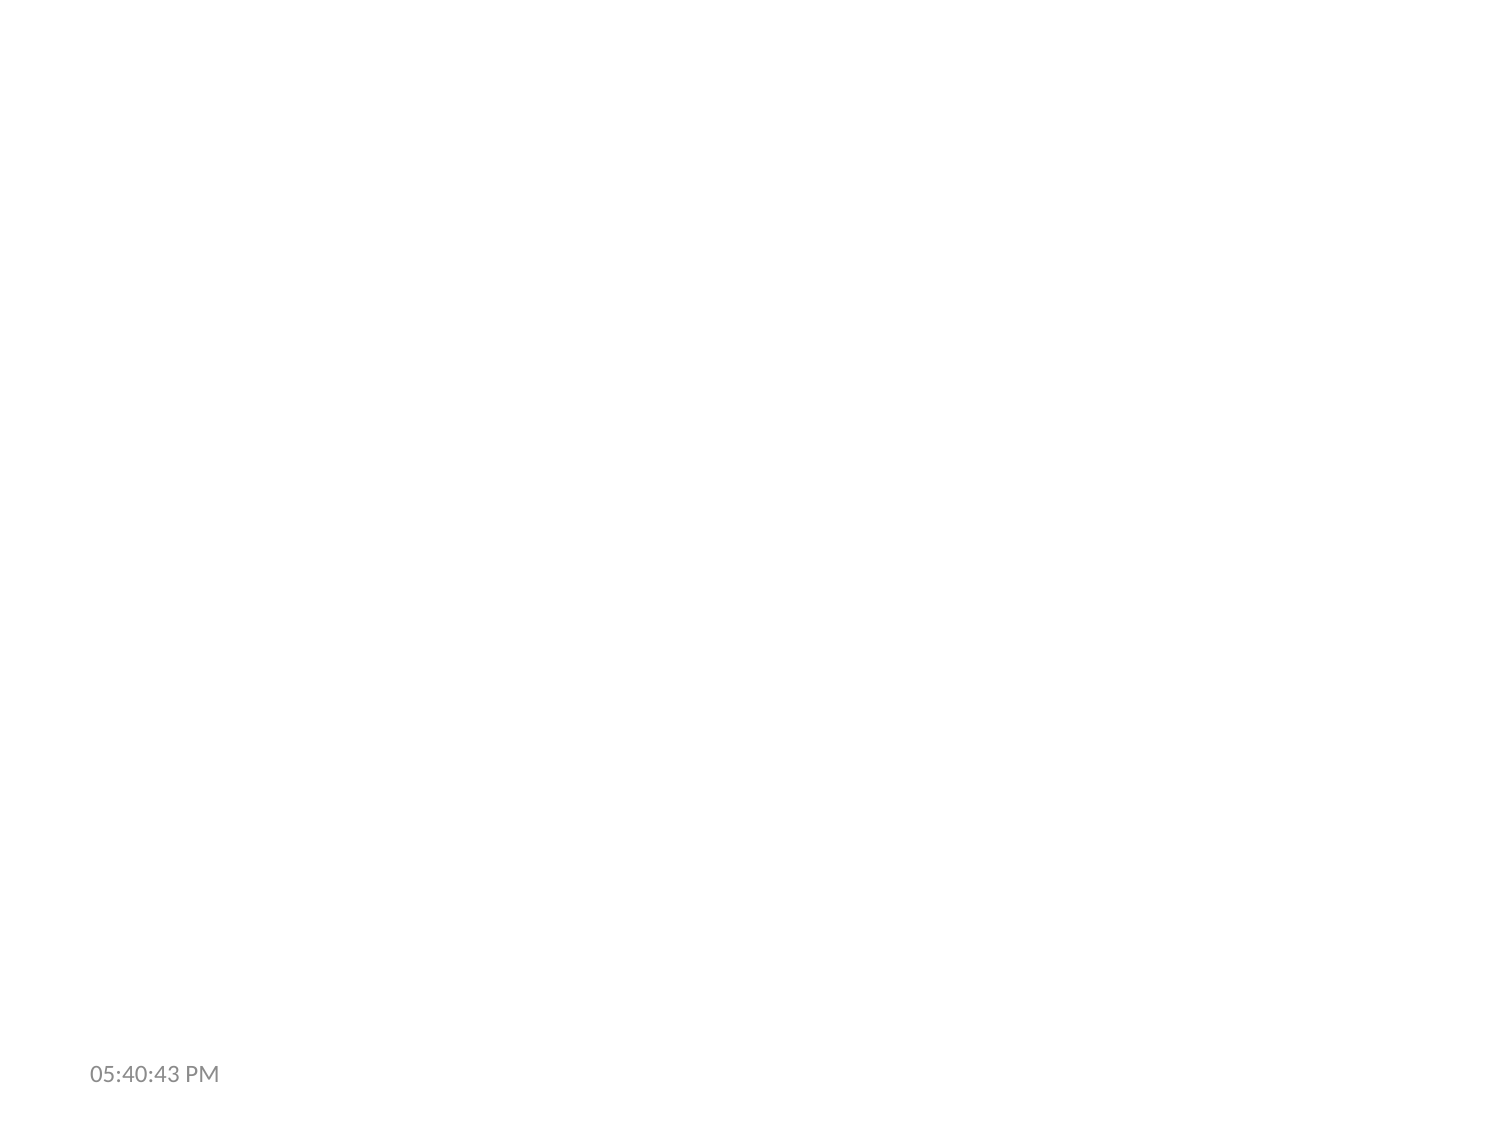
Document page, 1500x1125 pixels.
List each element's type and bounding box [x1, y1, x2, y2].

slide_number [75, 1042, 425, 1103]
